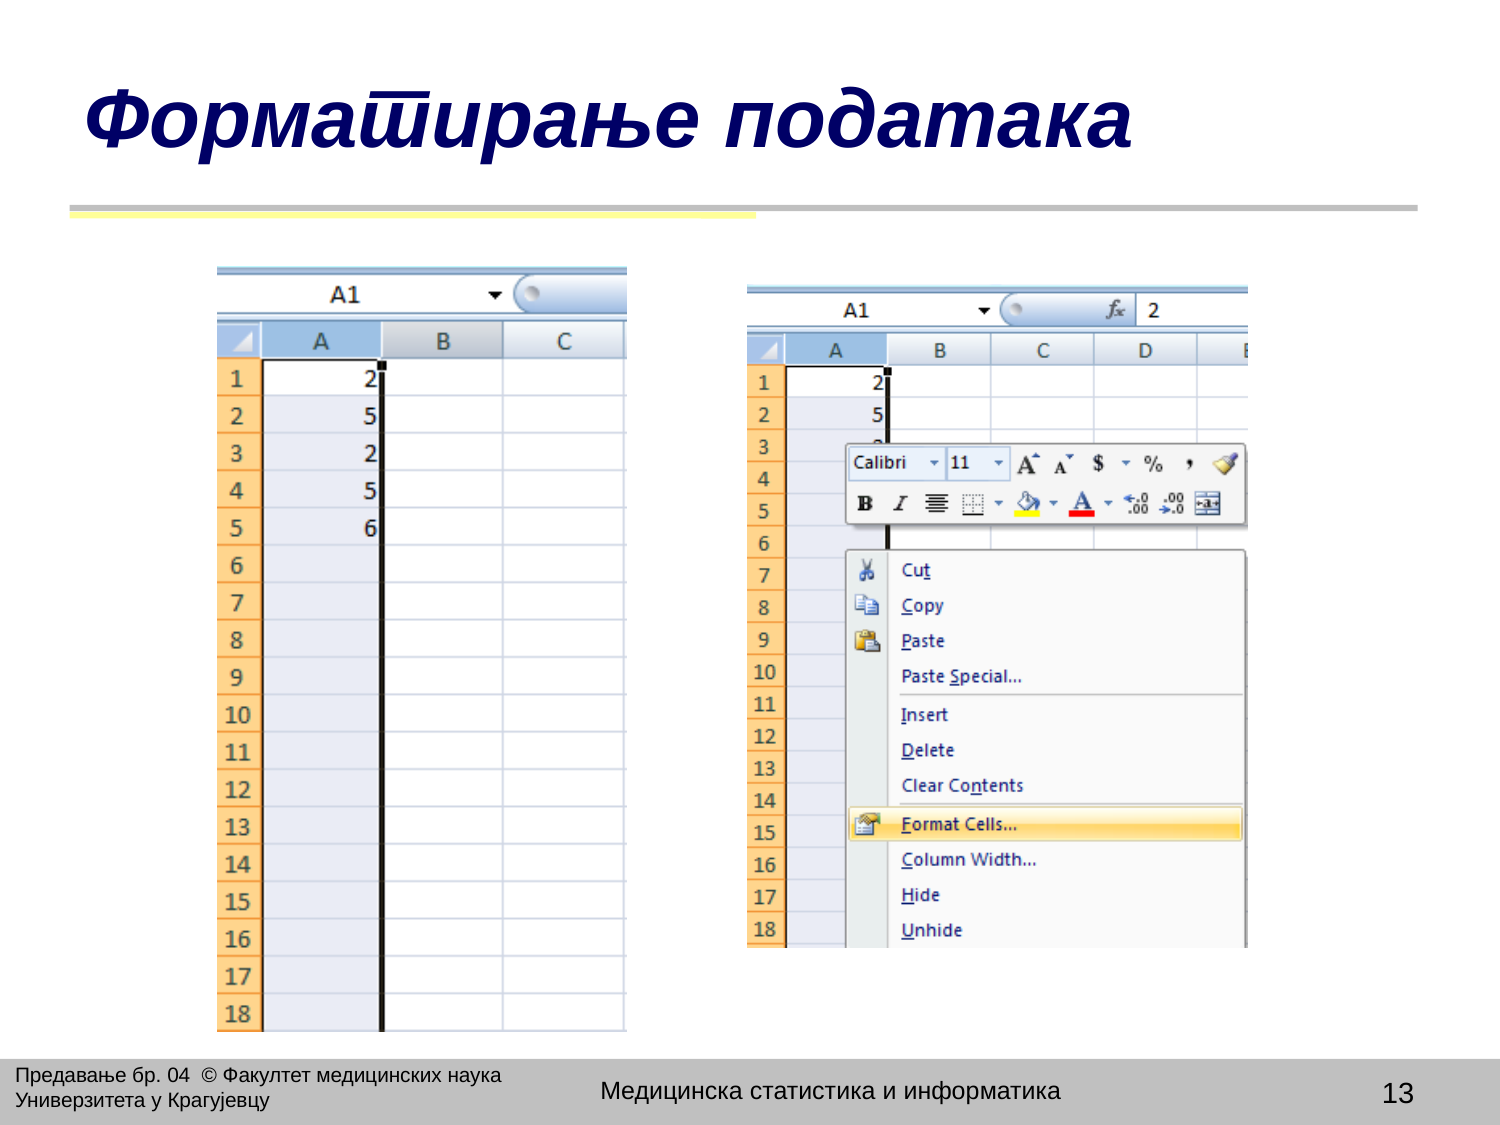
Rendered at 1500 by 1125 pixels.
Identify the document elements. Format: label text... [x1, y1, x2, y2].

title Форматирање података [69, 19, 1426, 208]
picture [747, 284, 1248, 948]
slide_number Предавање бр. 04 © Факултет медицинских наука Универзитета у Крагујевцу [0, 1053, 619, 1108]
slide_number 13 [1166, 1066, 1430, 1125]
footer Медицинска статистика и информатика [512, 1066, 1151, 1125]
picture [216, 266, 627, 1032]
